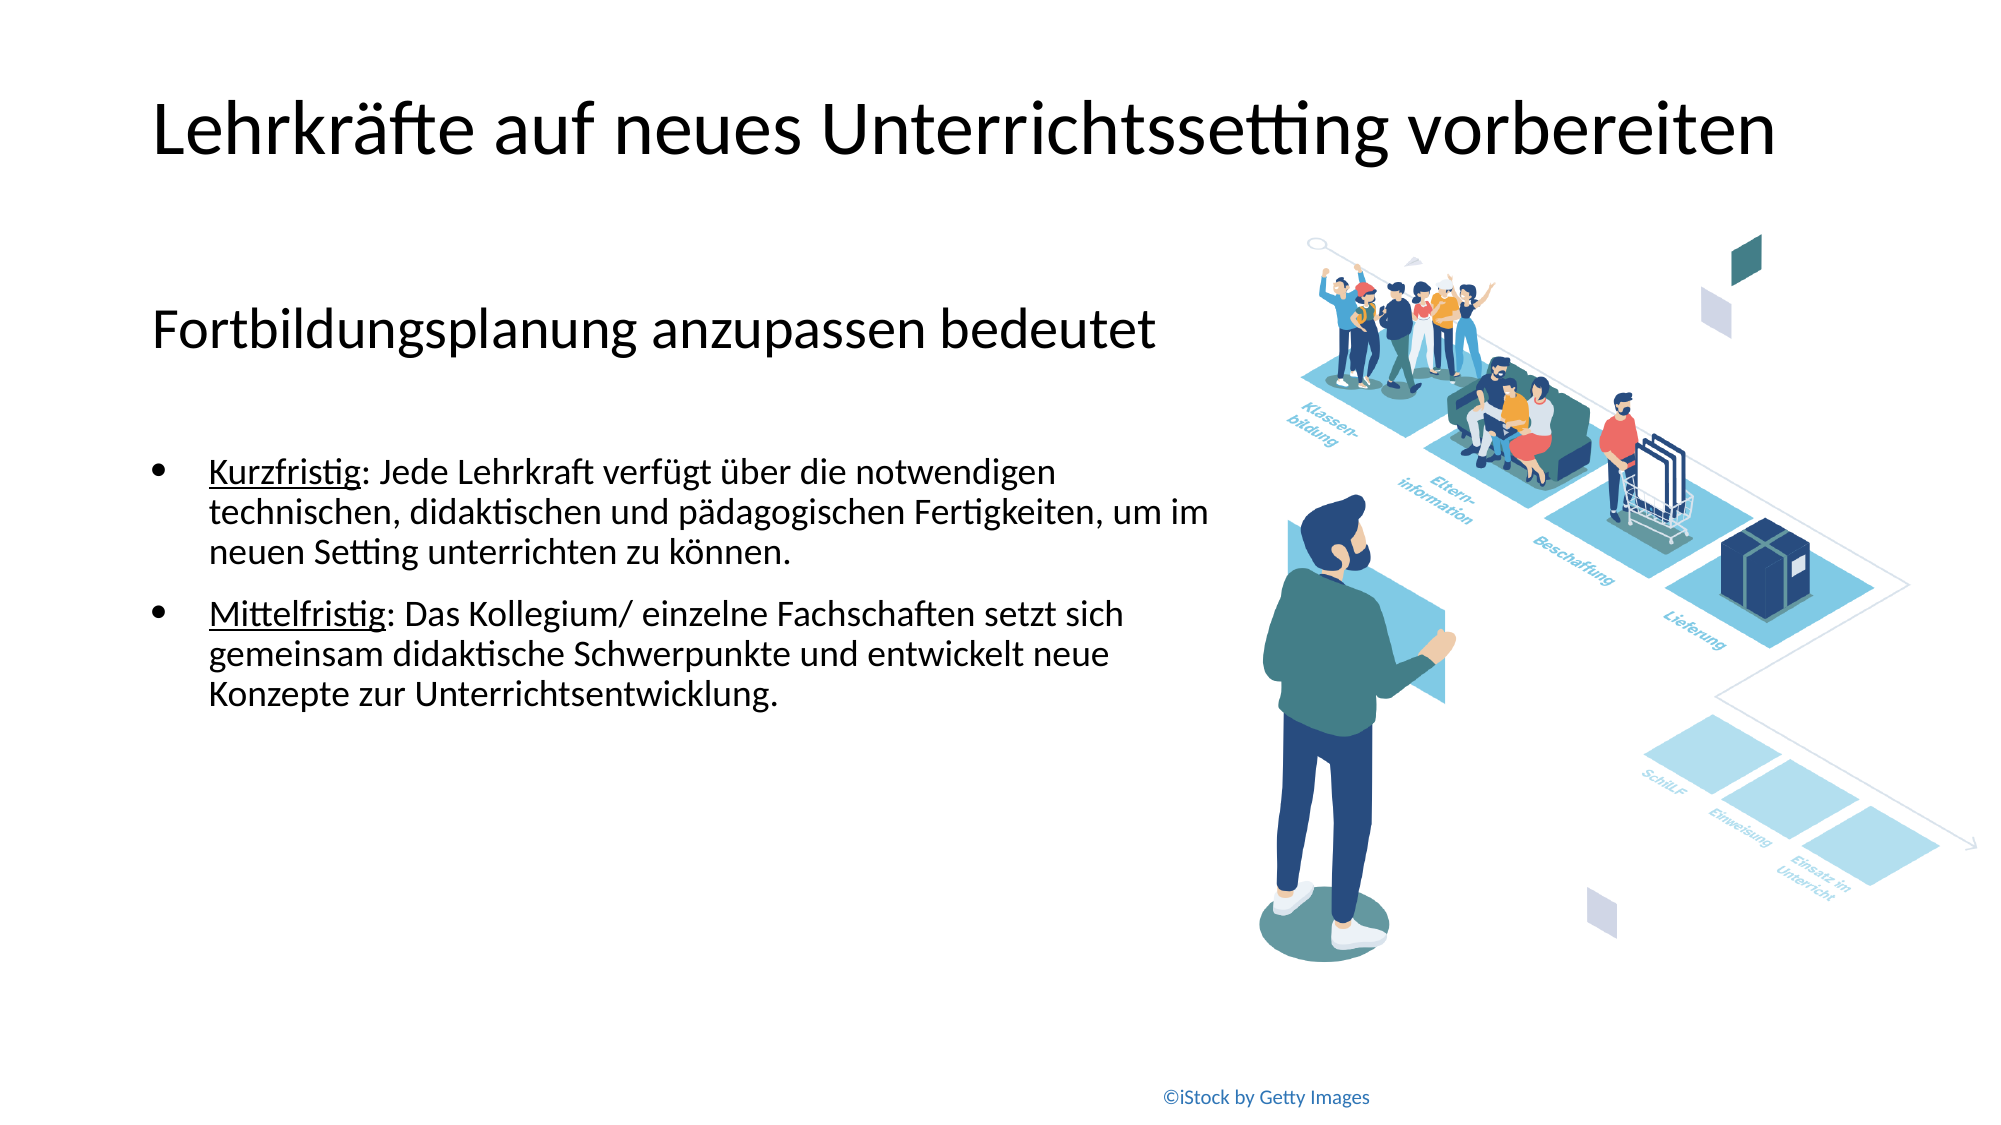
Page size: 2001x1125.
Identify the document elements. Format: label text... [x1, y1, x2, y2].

picture [1233, 190, 2000, 968]
title Lehrkräfte auf neues Unterrichtssetting vorbereiten [137, 59, 1863, 278]
text_box ©iStock by Getty Images [1147, 1076, 2000, 1117]
list Fortbildungsplanung anzupassen bedeutet Kurzfristig: Jede Lehrkraft verfügt über die notwendigen technischen, didaktischen und pädagogischen Fertigkeiten, um im neuen Setting unterrichten zu können. Mittelfristig: Das Kollegium/ einzelne Fachschaften setzt sich gemeinsam didaktische Schwerpunkte und entwickelt neue Konzepte zur Unterrichtsentwicklung. [137, 299, 1228, 860]
